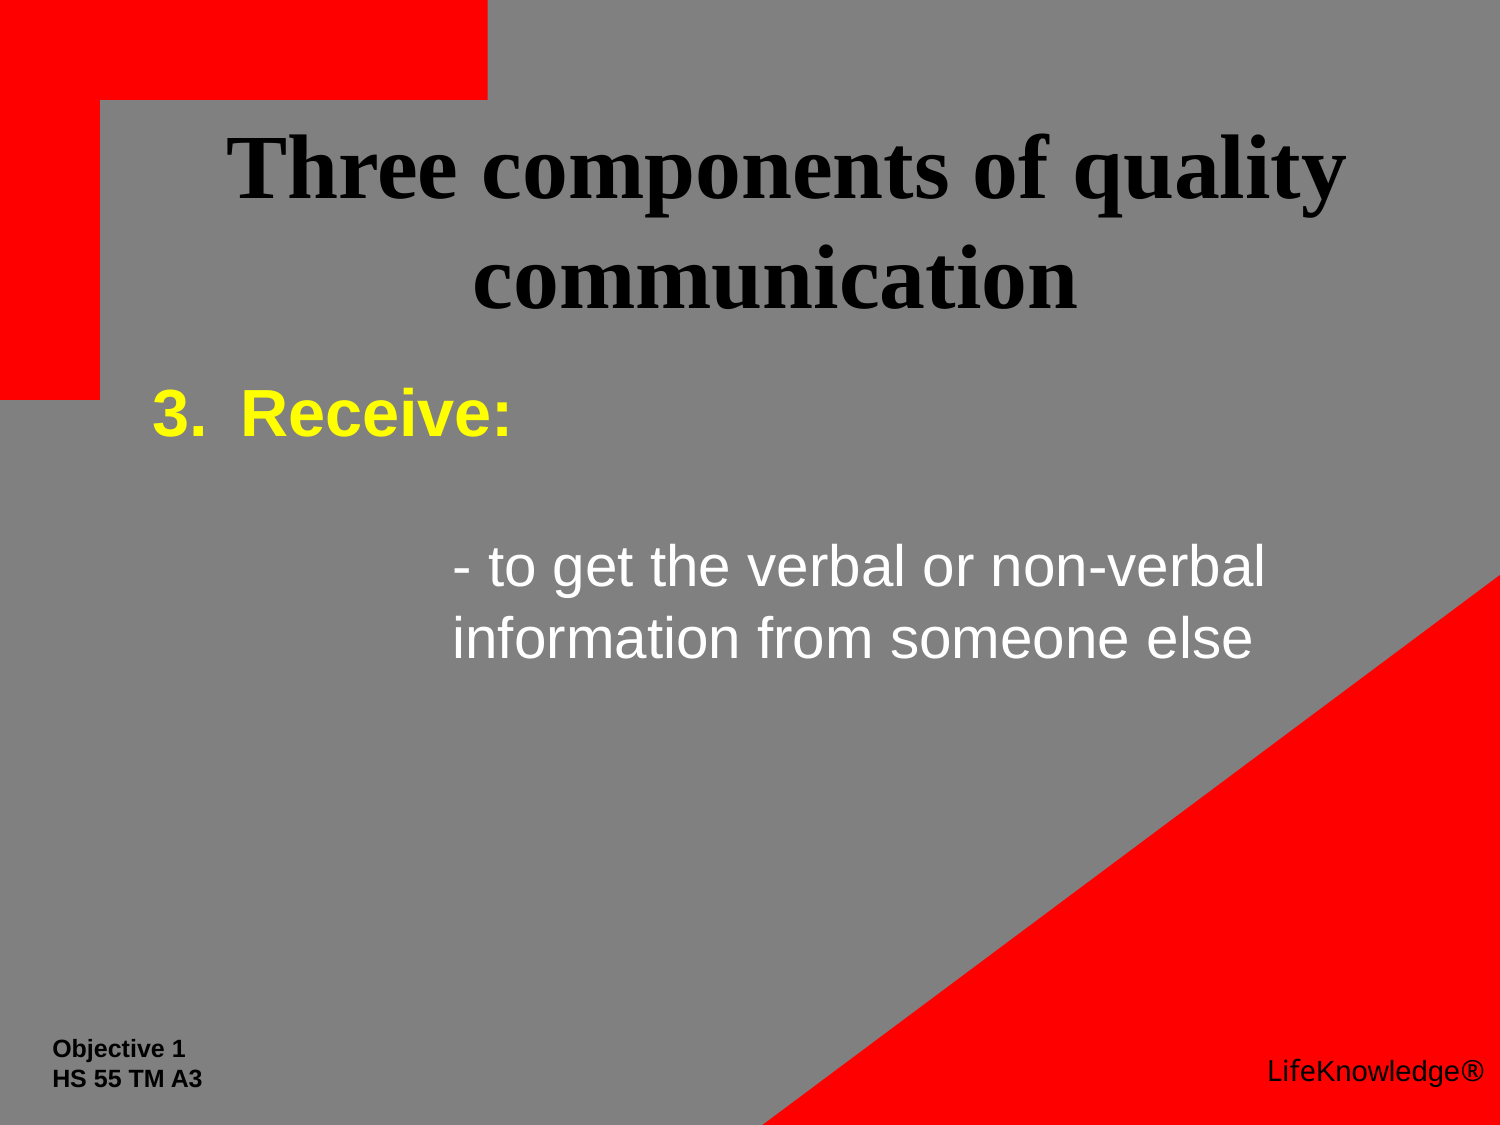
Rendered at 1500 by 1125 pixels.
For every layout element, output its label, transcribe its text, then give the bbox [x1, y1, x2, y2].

list Receive: [137, 362, 1263, 463]
footer LifeKnowledge® [37, 1049, 1500, 1125]
title Three components of quality communication [162, 162, 1413, 335]
text_box Objective 1 HS 55 TM A3 [37, 1024, 227, 1100]
text_box - to get the verbal or non-verbal information from someone else [349, 512, 1475, 688]
